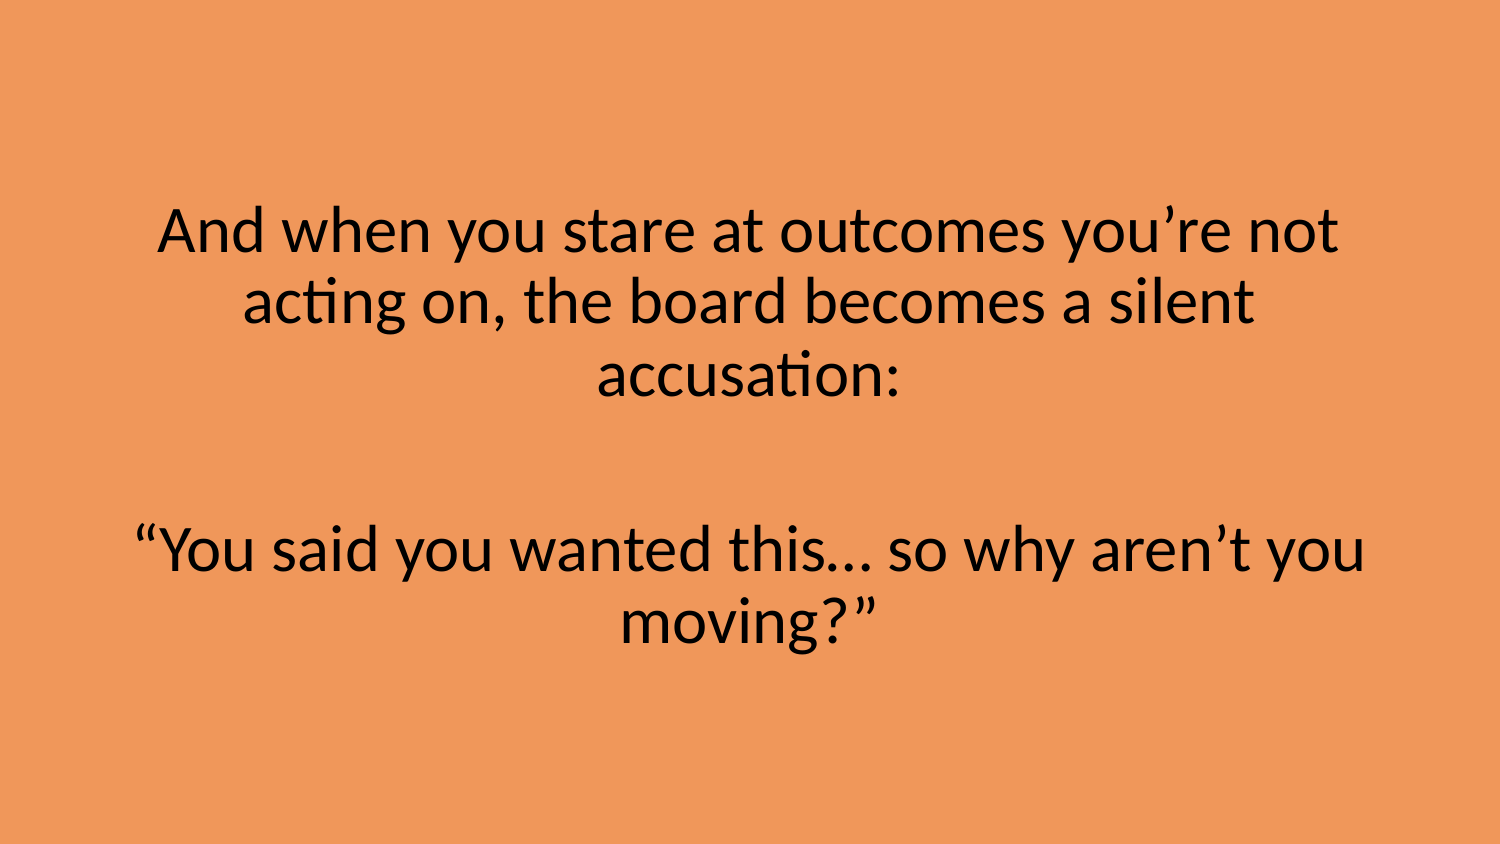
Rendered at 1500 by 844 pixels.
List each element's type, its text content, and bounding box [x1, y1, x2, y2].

list And when you stare at outcomes you’re not acting on, the board becomes a silent accusation: “You said you wanted this… so why aren’t you moving?” [79, 187, 1420, 329]
